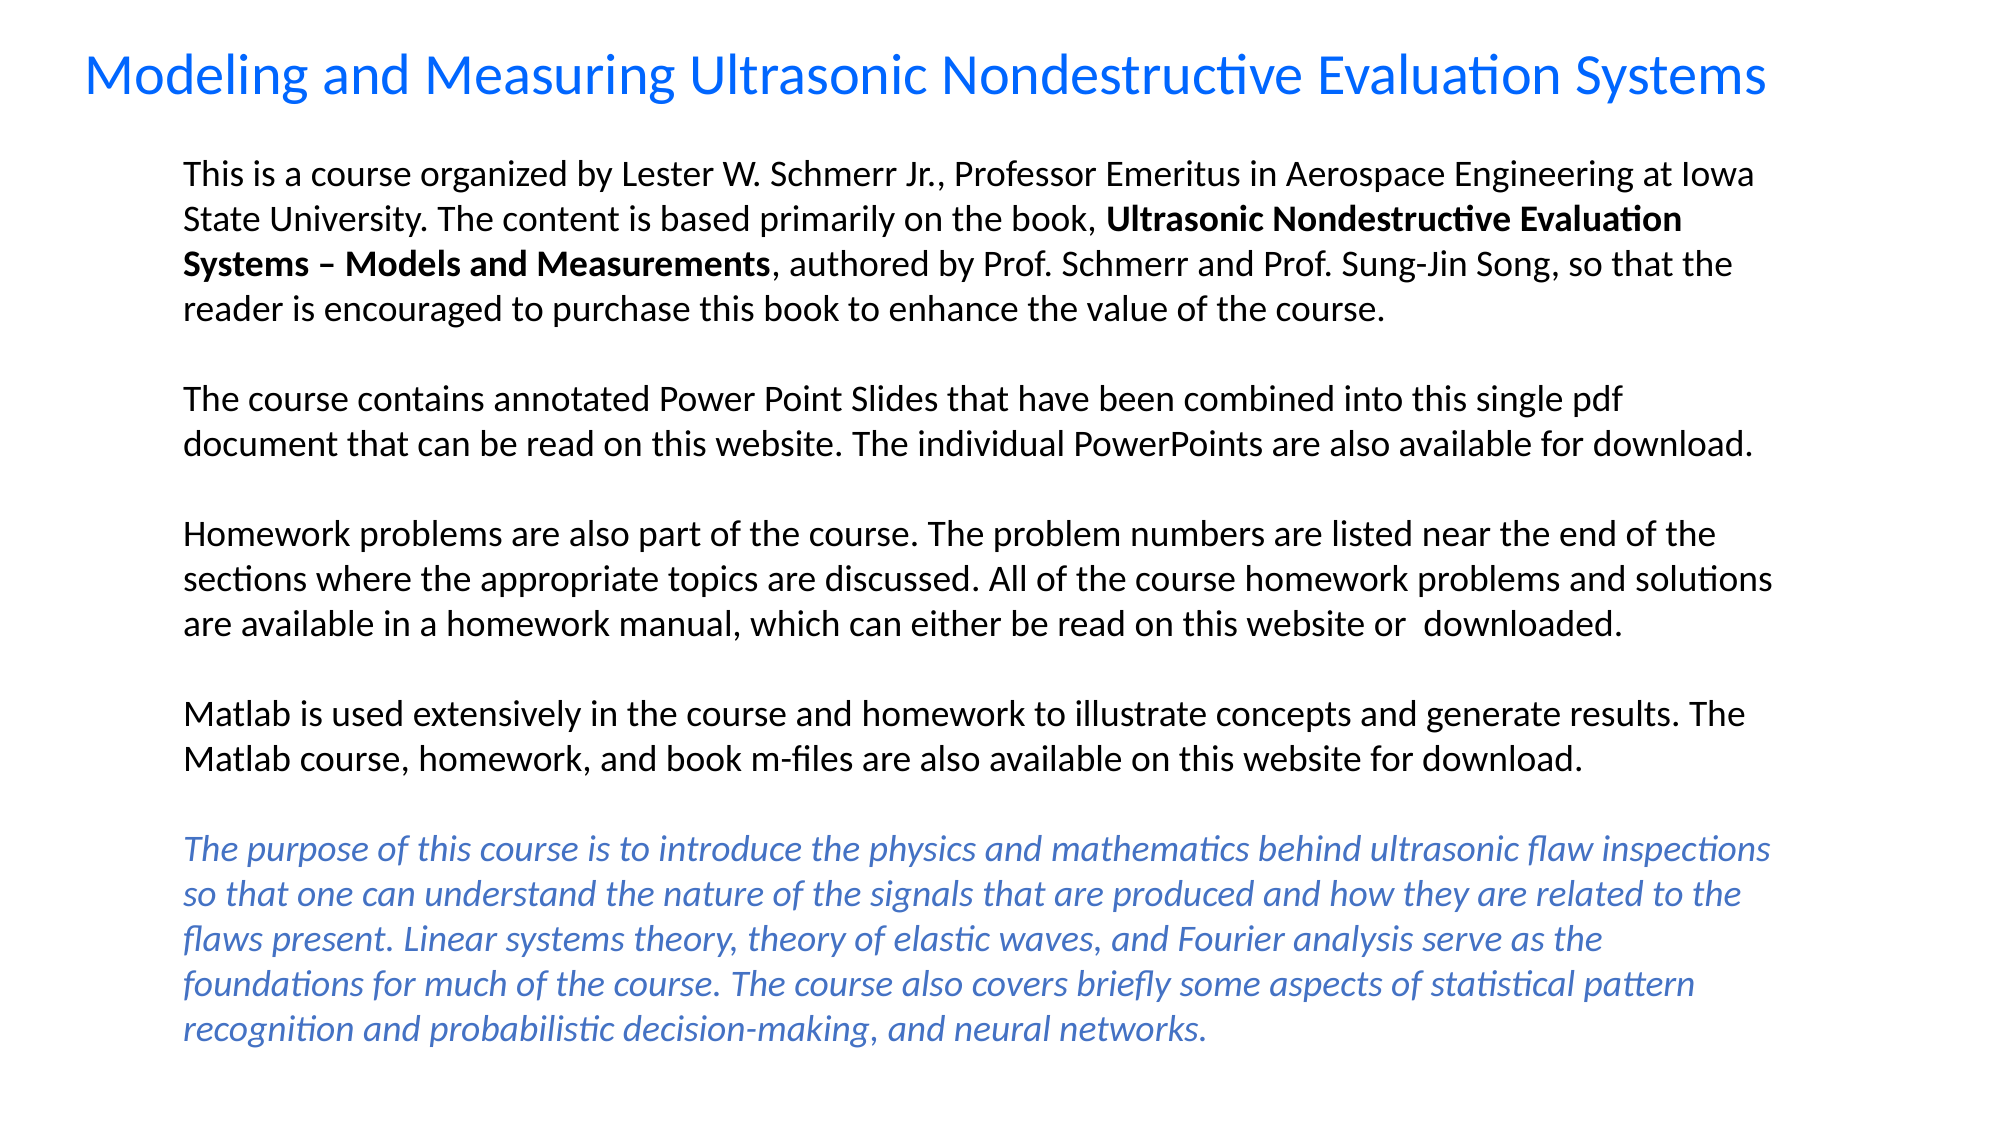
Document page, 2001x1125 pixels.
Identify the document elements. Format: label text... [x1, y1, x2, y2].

text_box This is a course organized by Lester W. Schmerr Jr., Professor Emeritus in Aerospace Engineering at Iowa State University. The content is based primarily on the book, Ultrasonic Nondestructive Evaluation Systems – Models and Measurements, authored by Prof. Schmerr and Prof. Sung-Jin Song, so that the reader is encouraged to purchase this book to enhance the value of the course. The course contains annotated Power Point Slides that have been combined into this single pdf document that can be read on this website. The individual PowerPoints are also available for download. Homework problems are also part of the course. The problem numbers are listed near the end of the sections where the appropriate topics are discussed. All of the course homework problems and solutions are available in a homework manual, which can either be read on this website or downloaded. Matlab is used extensively in the course and homework to illustrate concepts and generate results. The Matlab course, homework, and book m-files are also available on this website for download. The purpose of this course is to introduce the physics and mathematics behind ultrasonic flaw inspections so that one can understand the nature of the signals that are produced and how they are related to the flaws present. Linear systems theory, theory of elastic waves, and Fourier analysis serve as the foundations for much of the course. The course also covers briefly some aspects of statistical pattern recognition and probabilistic decision-making, and neural networks. [168, 141, 1793, 1101]
text_box Modeling and Measuring Ultrasonic Nondestructive Evaluation Systems [69, 28, 1783, 114]
